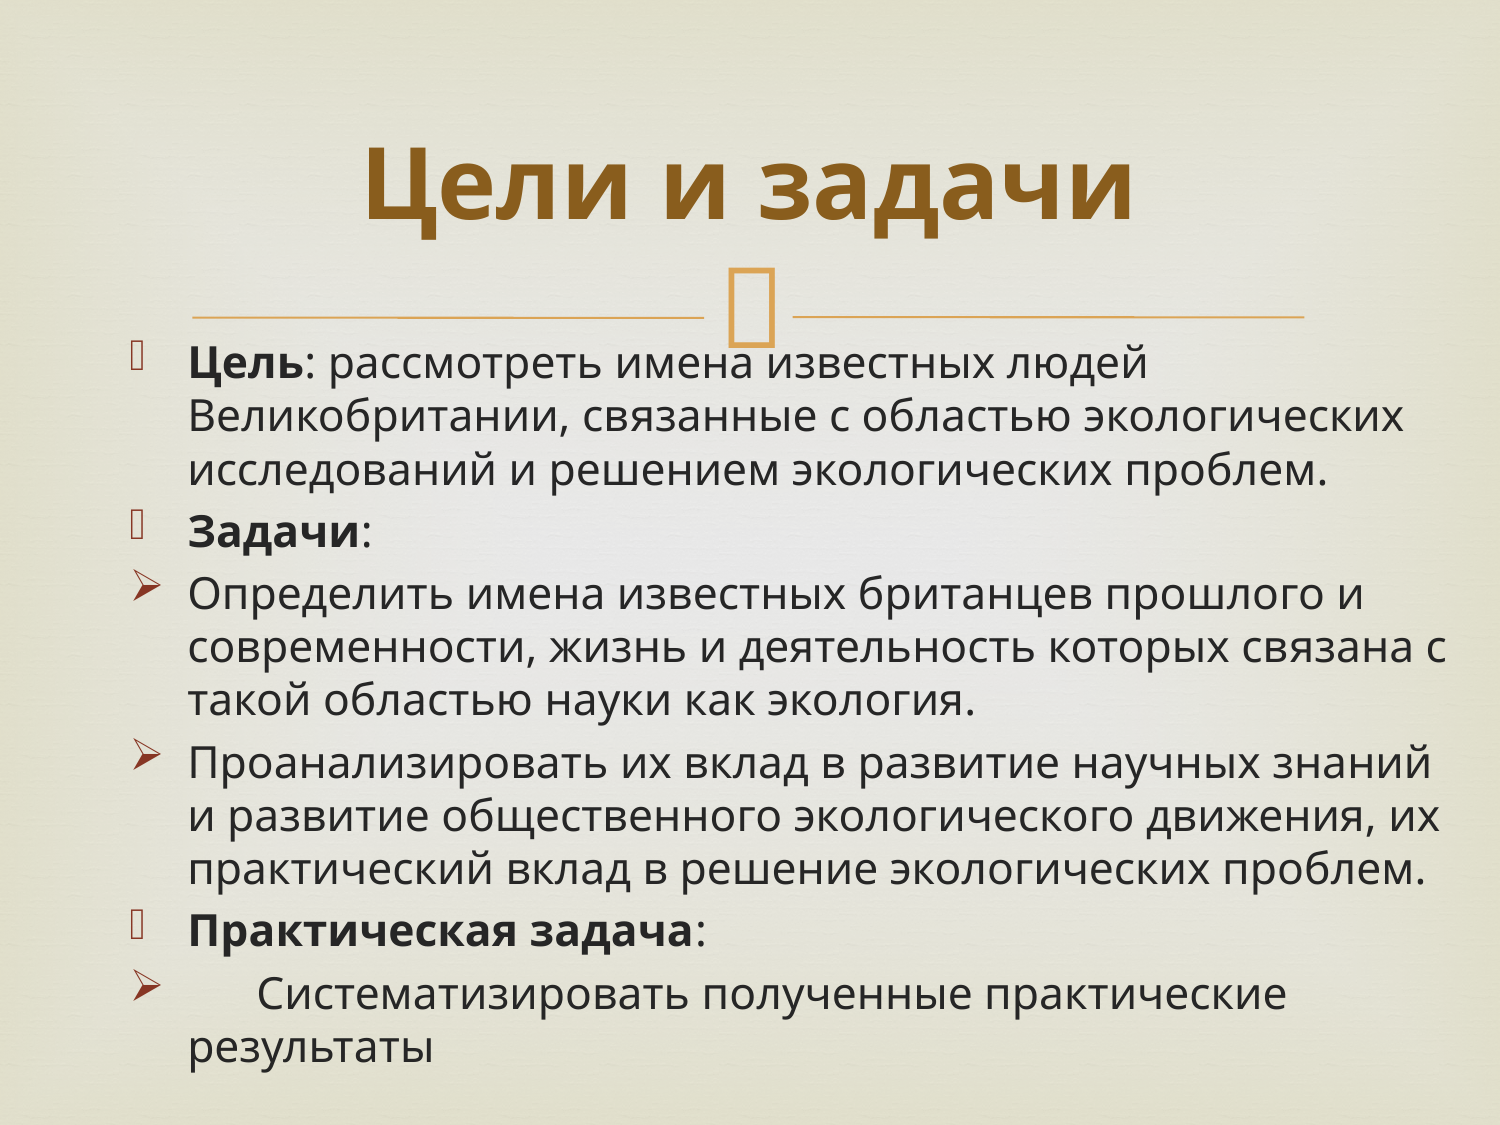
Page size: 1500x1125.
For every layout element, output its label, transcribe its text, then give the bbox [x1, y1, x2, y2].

list Цель: рассмотреть имена известных людей Великобритании, связанные с областью экологических исследований и решением экологических проблем. Задачи: Определить имена известных британцев прошлого и современности, жизнь и деятельность которых связана с такой областью науки как экология. Проанализировать их вклад в развитие научных знаний и развитие общественного экологического движения, их практический вклад в решение экологических проблем. Практическая задача: Систематизировать полученные практические результаты [114, 326, 1471, 1094]
title Цели и задачи [112, 93, 1386, 267]
